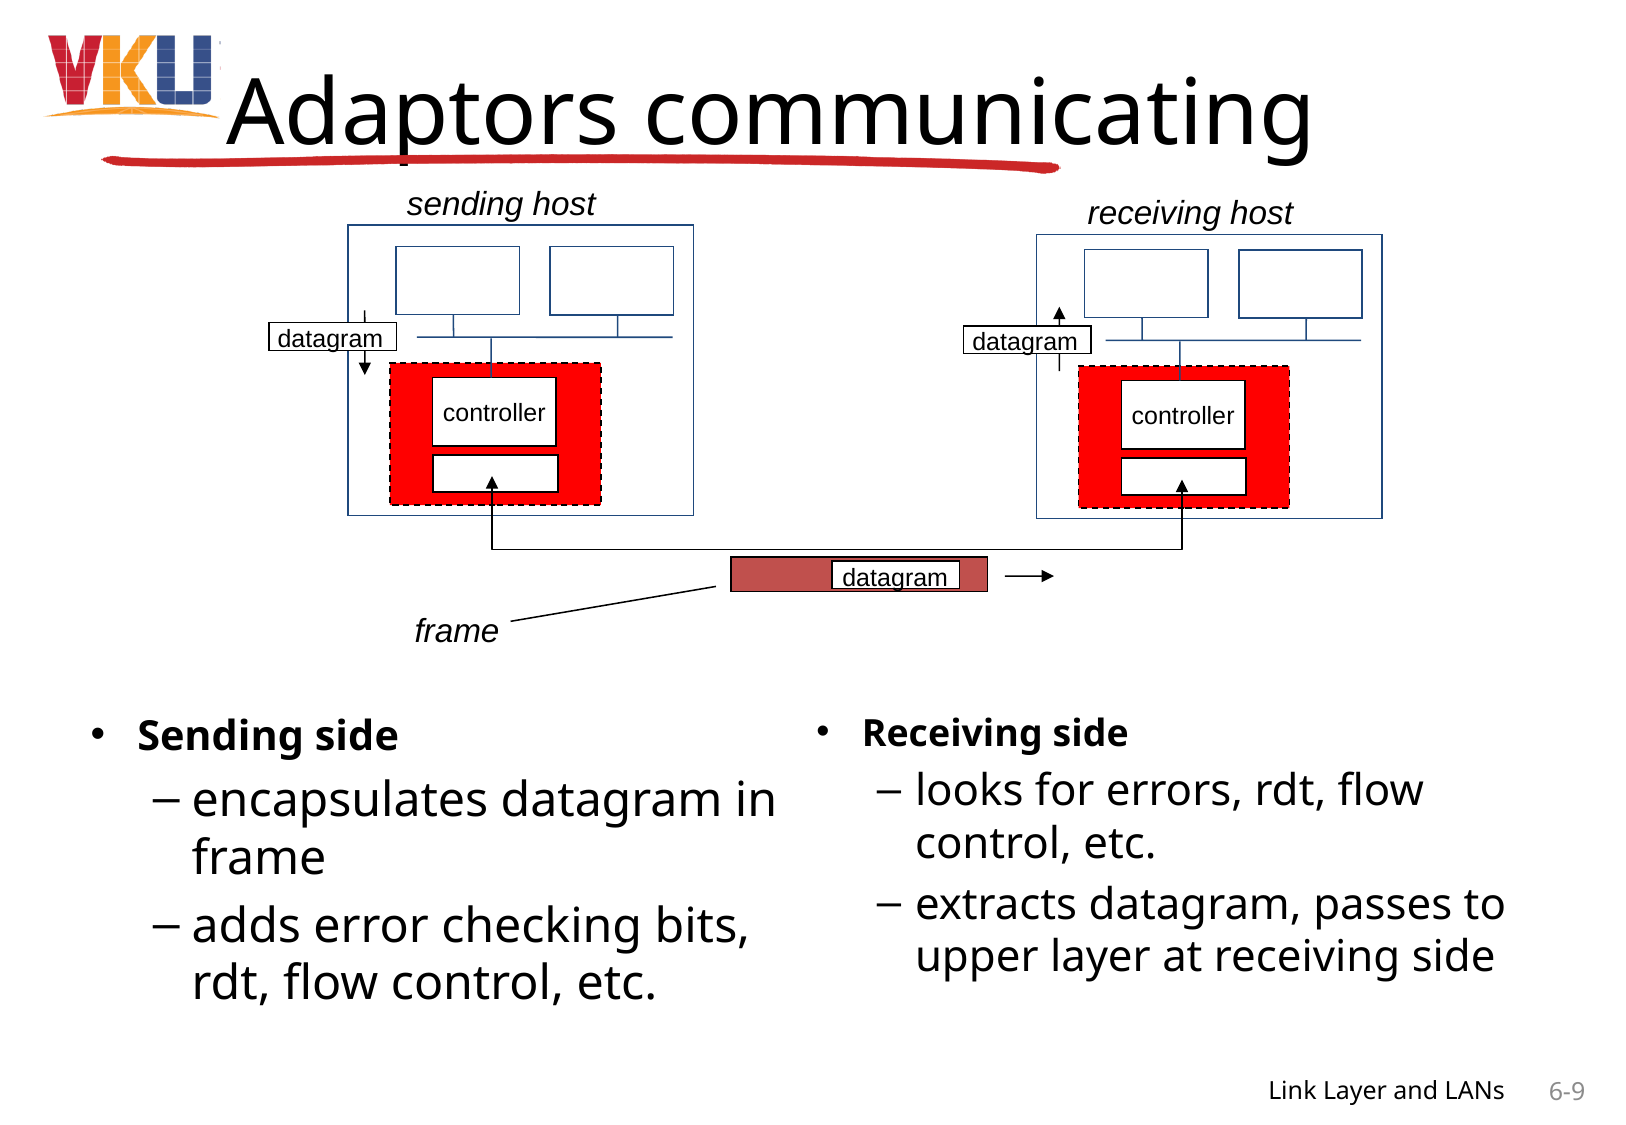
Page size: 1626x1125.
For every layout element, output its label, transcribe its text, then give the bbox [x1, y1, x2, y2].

list Sending side encapsulates datagram in frame adds error checking bits, rdt, flow control, etc. [75, 701, 799, 1019]
text_box [730, 556, 827, 592]
text_box [347, 315, 491, 516]
picture [32, 21, 80, 129]
text_box [964, 556, 988, 592]
text_box datagram [957, 318, 1094, 364]
text_box [1036, 234, 1382, 519]
text_box [432, 454, 558, 492]
slide_number 6-9 [1502, 1069, 1601, 1115]
text_box controller [1121, 380, 1245, 449]
text_box [358, 361, 371, 376]
text_box [1004, 569, 1054, 583]
text_box [485, 476, 1189, 551]
title Adaptors communicating [80, 14, 1463, 203]
text_box [389, 362, 601, 506]
text_box [550, 246, 674, 315]
text_box [1078, 366, 1290, 509]
text_box [1238, 249, 1363, 318]
text_box controller [432, 377, 557, 446]
text_box [347, 225, 694, 477]
list Receiving side looks for errors, rdt, flow control, etc. extracts datagram, passes to upper layer at receiving side [801, 701, 1529, 1005]
text_box datagram [827, 553, 964, 599]
text_box [1084, 249, 1209, 318]
text_box [1121, 458, 1247, 495]
text_box datagram [262, 315, 399, 361]
text_box sending host [392, 188, 611, 229]
text_box [396, 246, 520, 315]
text_box frame [399, 601, 515, 657]
footer Link Layer and LANs [1133, 1069, 1520, 1110]
text_box [1053, 306, 1065, 318]
picture [96, 149, 1072, 179]
text_box receiving host [1072, 183, 1309, 239]
